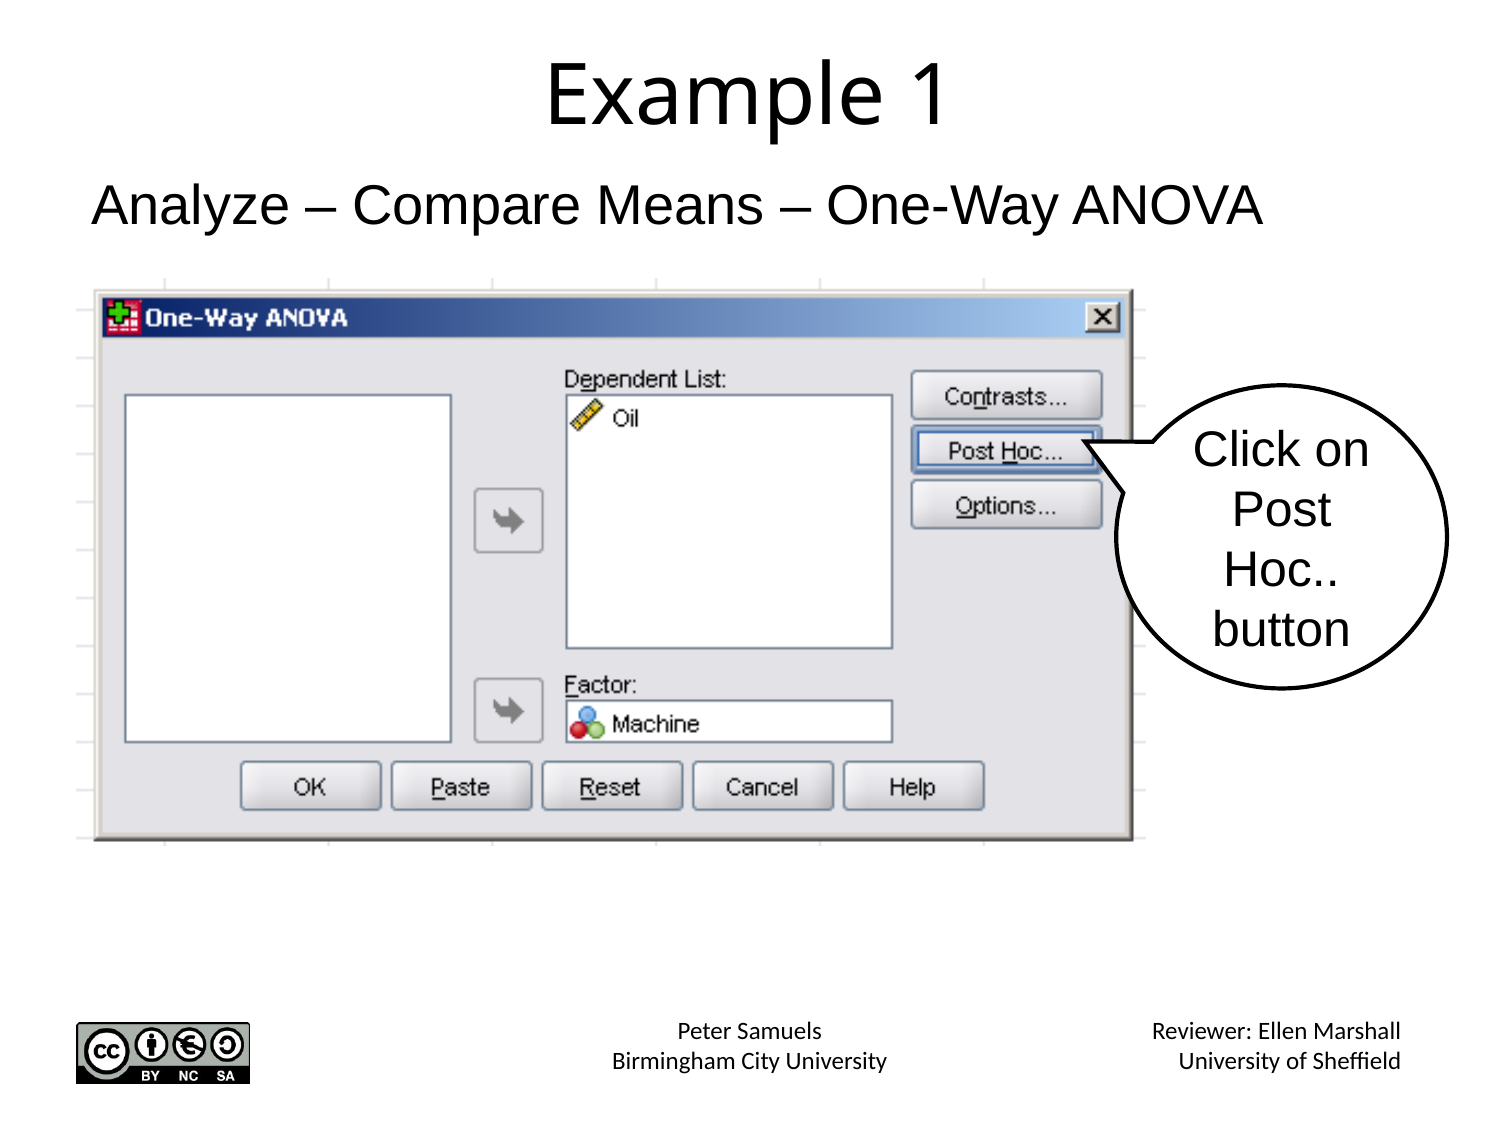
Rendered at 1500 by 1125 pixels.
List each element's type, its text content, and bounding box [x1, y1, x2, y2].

picture [76, 1022, 251, 1084]
list Analyze – Compare Means – One-Way ANOVA [76, 160, 1436, 243]
picture [75, 278, 1146, 847]
title Example 1 [41, 30, 1459, 149]
text_box Click on Post Hoc.. button [1150, 385, 1447, 689]
text_box Reviewer: Ellen Marshall University of Sheffield [1038, 1007, 1417, 1083]
text_box Peter Samuels Birmingham City University [549, 1007, 951, 1083]
